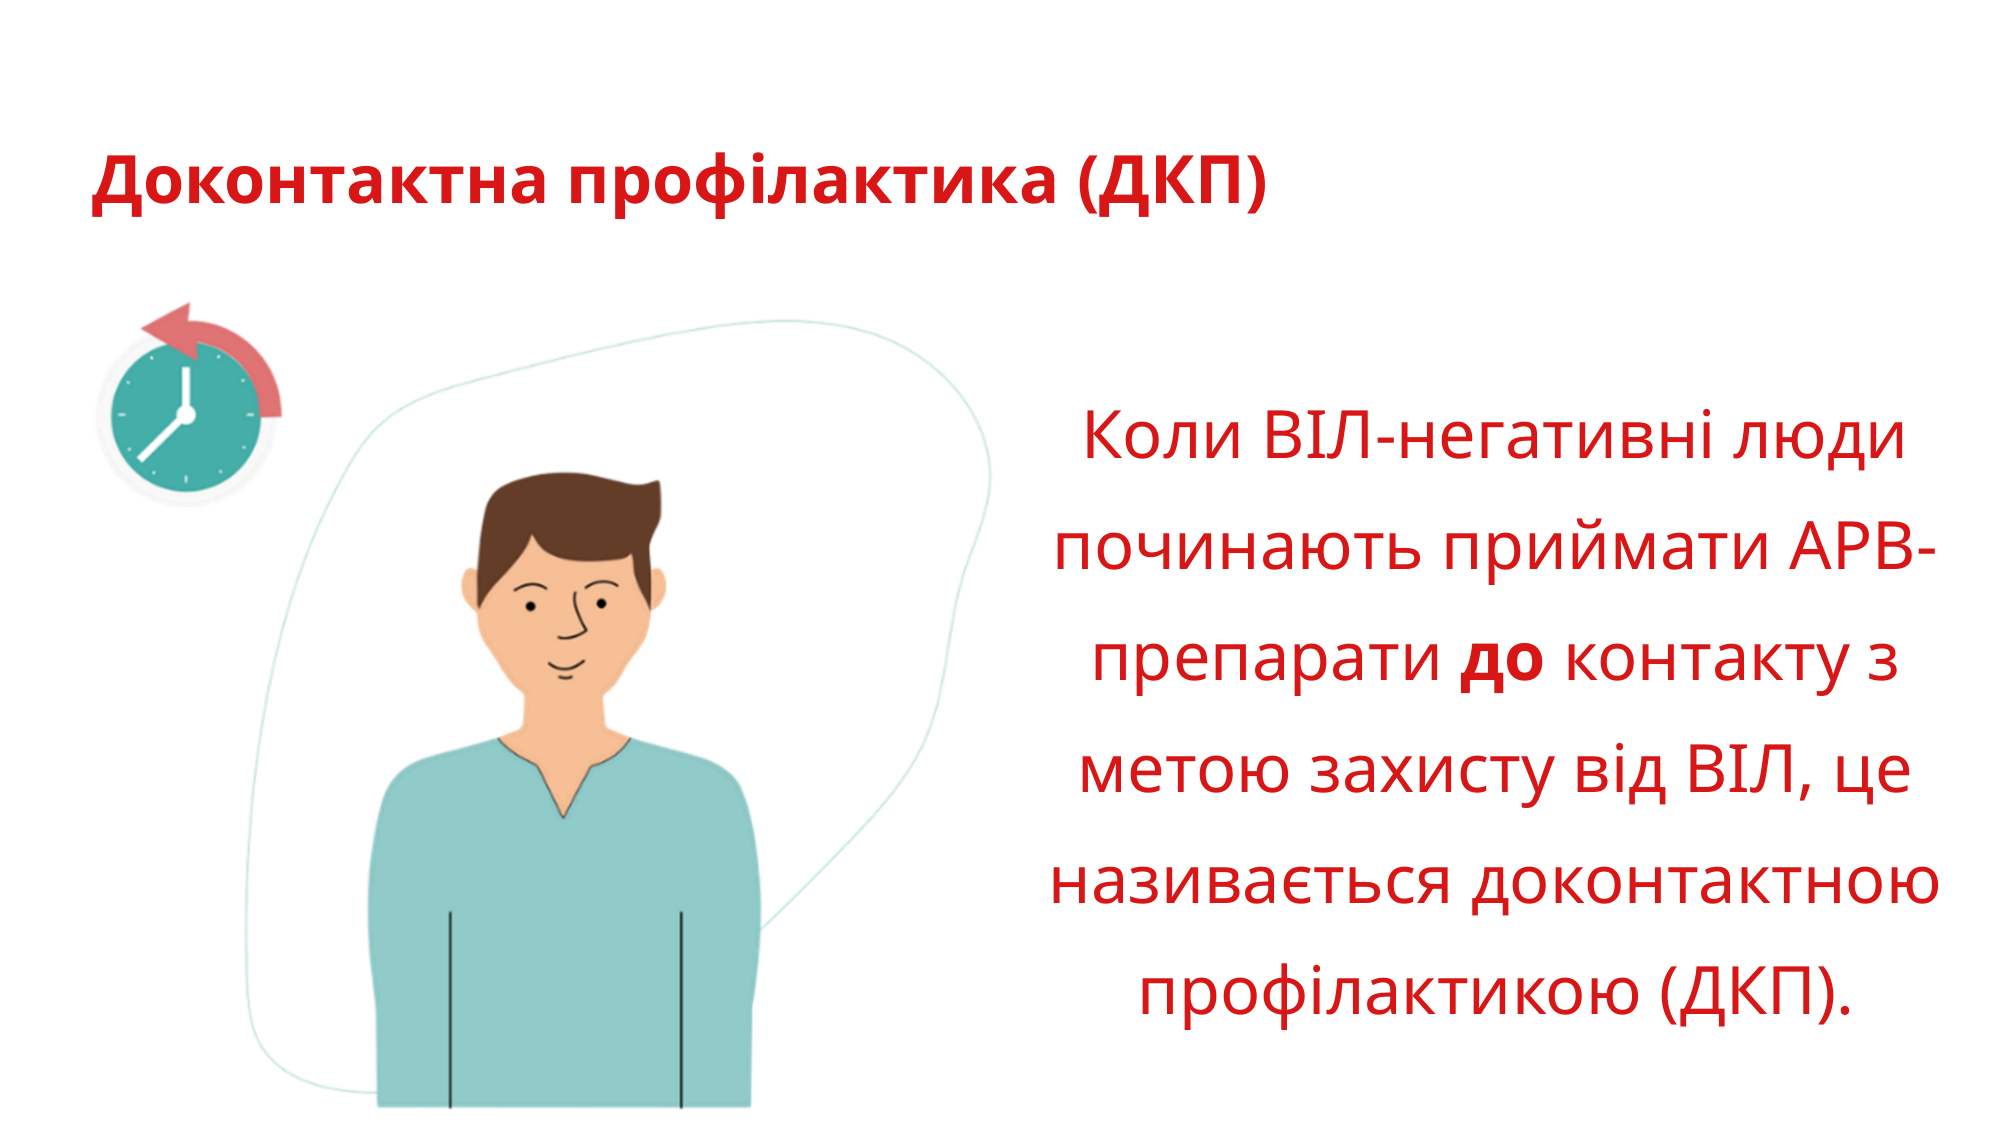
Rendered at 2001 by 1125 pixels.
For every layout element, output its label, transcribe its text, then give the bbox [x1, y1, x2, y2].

text_box Доконтактна профілактика (ДКП) [92, 105, 1788, 218]
text_box Коли ВІЛ-негативні люди починають приймати АРВ-препарати до контакту з метою захисту від ВІЛ, це називається доконтактною профілактикою (ДКП). [1029, 360, 1963, 1028]
text_box [0, 276, 1067, 1125]
